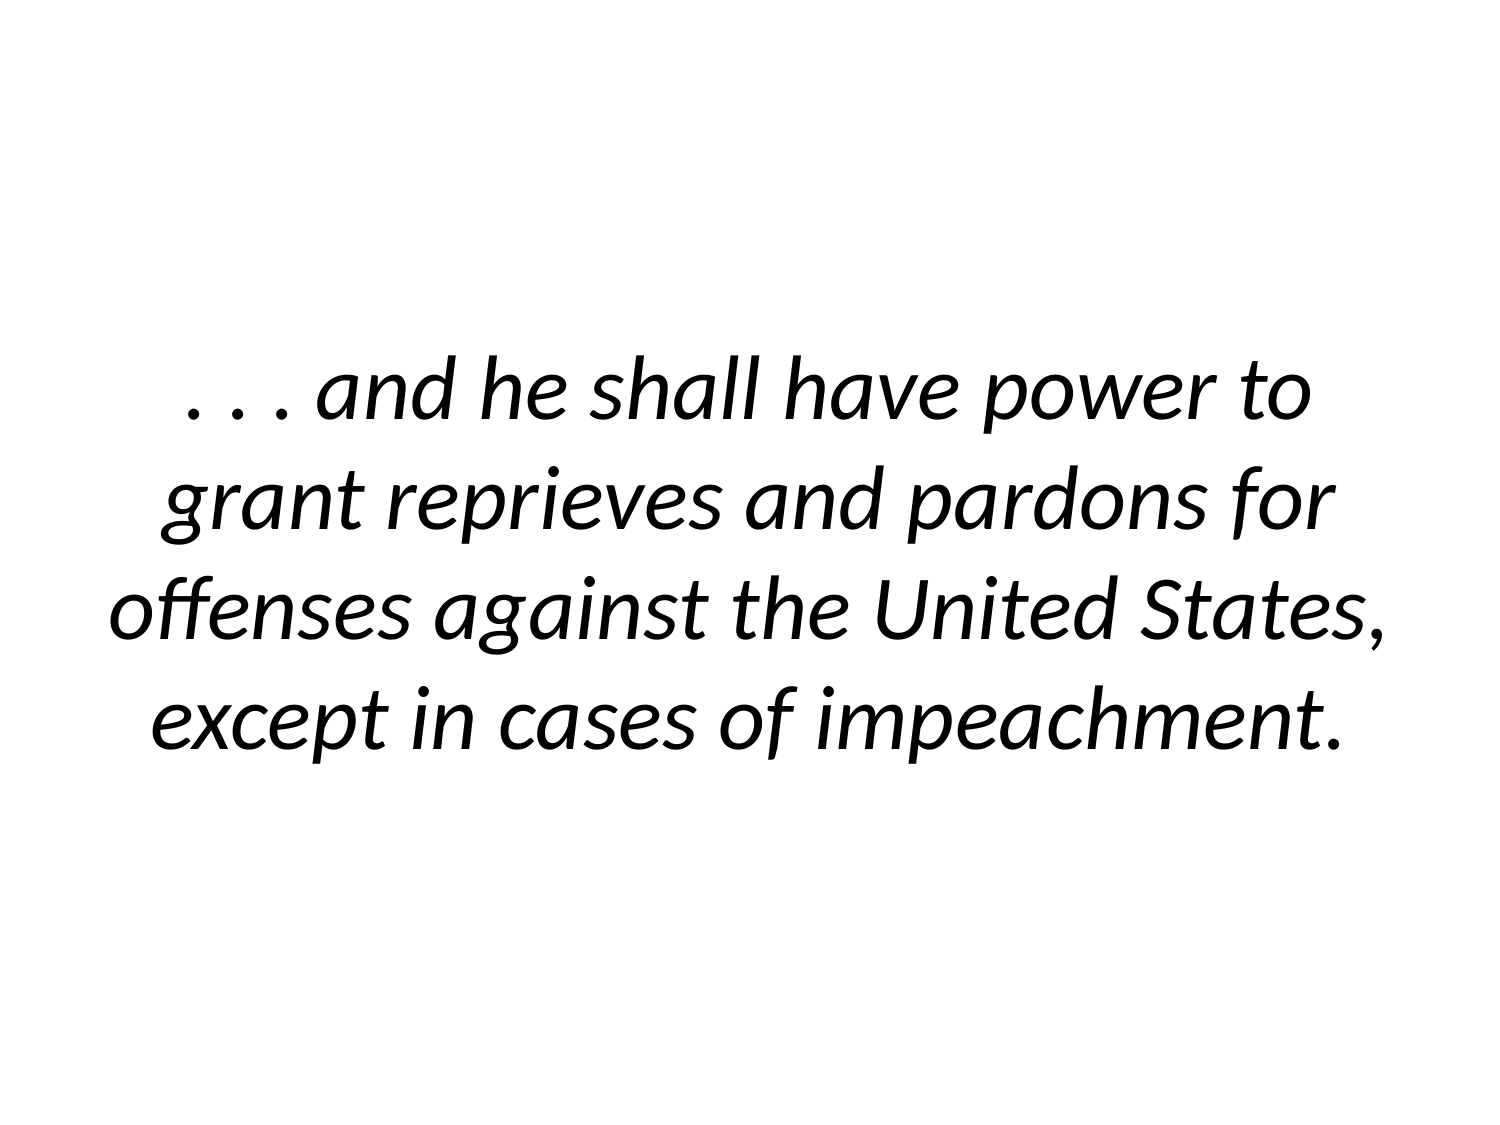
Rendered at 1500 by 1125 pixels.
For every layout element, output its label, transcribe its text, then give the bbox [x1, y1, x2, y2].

title . . . and he shall have power to grant reprieves and pardons for offenses against the United States, except in cases of impeachment. [74, 44, 1426, 1051]
